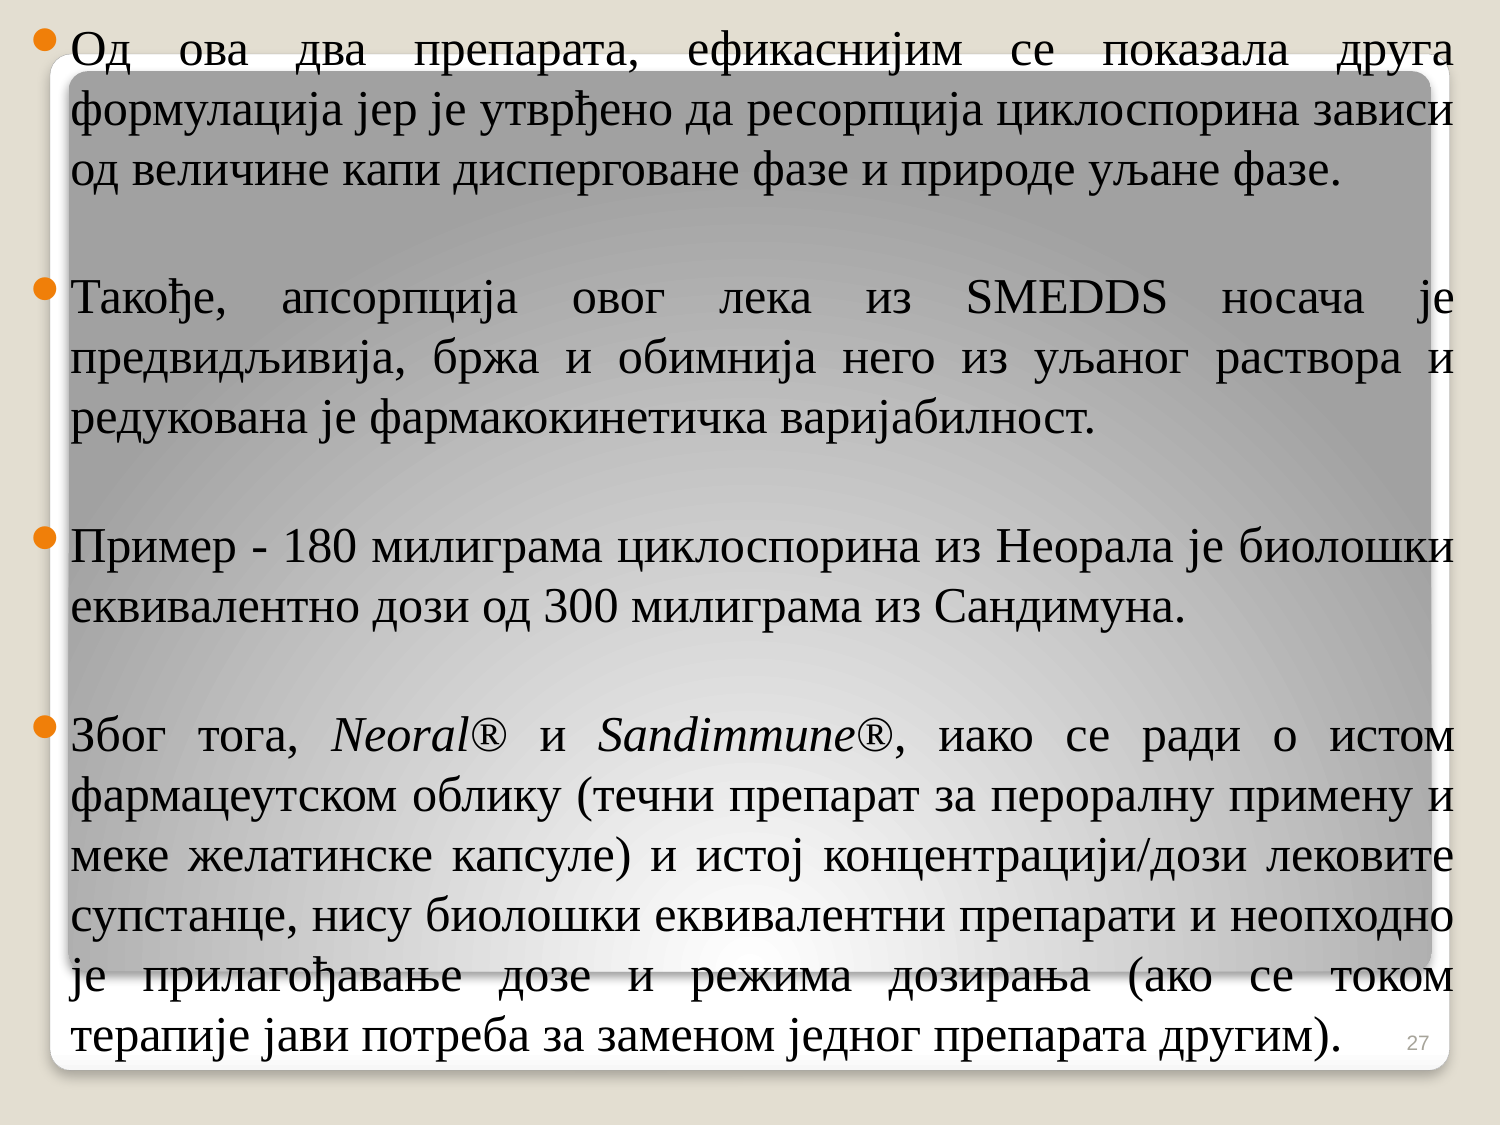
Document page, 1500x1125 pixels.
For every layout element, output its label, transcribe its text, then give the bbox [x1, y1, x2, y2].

list Од ова два препарата, ефикаснијим се показала друга формулација јер је утврђено да ресорпција циклоспорина зависи од величине капи дисперговане фазе и природе уљане фазе. Такође, апсорпција овог лека из SMEDDS носача је предвидљивија, бржа и обимнија него из уљаног раствора и редукована је фармакокинетичка варијабилност. Пример - 180 милиграма циклоспорина из Неорала је биолошки еквивалентно дози од 300 милиграма из Сандимуна. Због тога, Neoral® и Sandimmune®, иако се ради о истом фармацеутском облику (течни препарат за пероралну примену и меке желатинске капсуле) и истој концентрацији/дози лековите супстанце, нису биолошки еквивалентни препарати и неопходно је прилагођавање дозе и режима дозирања (ако се током терапије јави потреба за заменом једног препарата другим). [0, 0, 1471, 1125]
slide_number 27 [1369, 1002, 1445, 1063]
